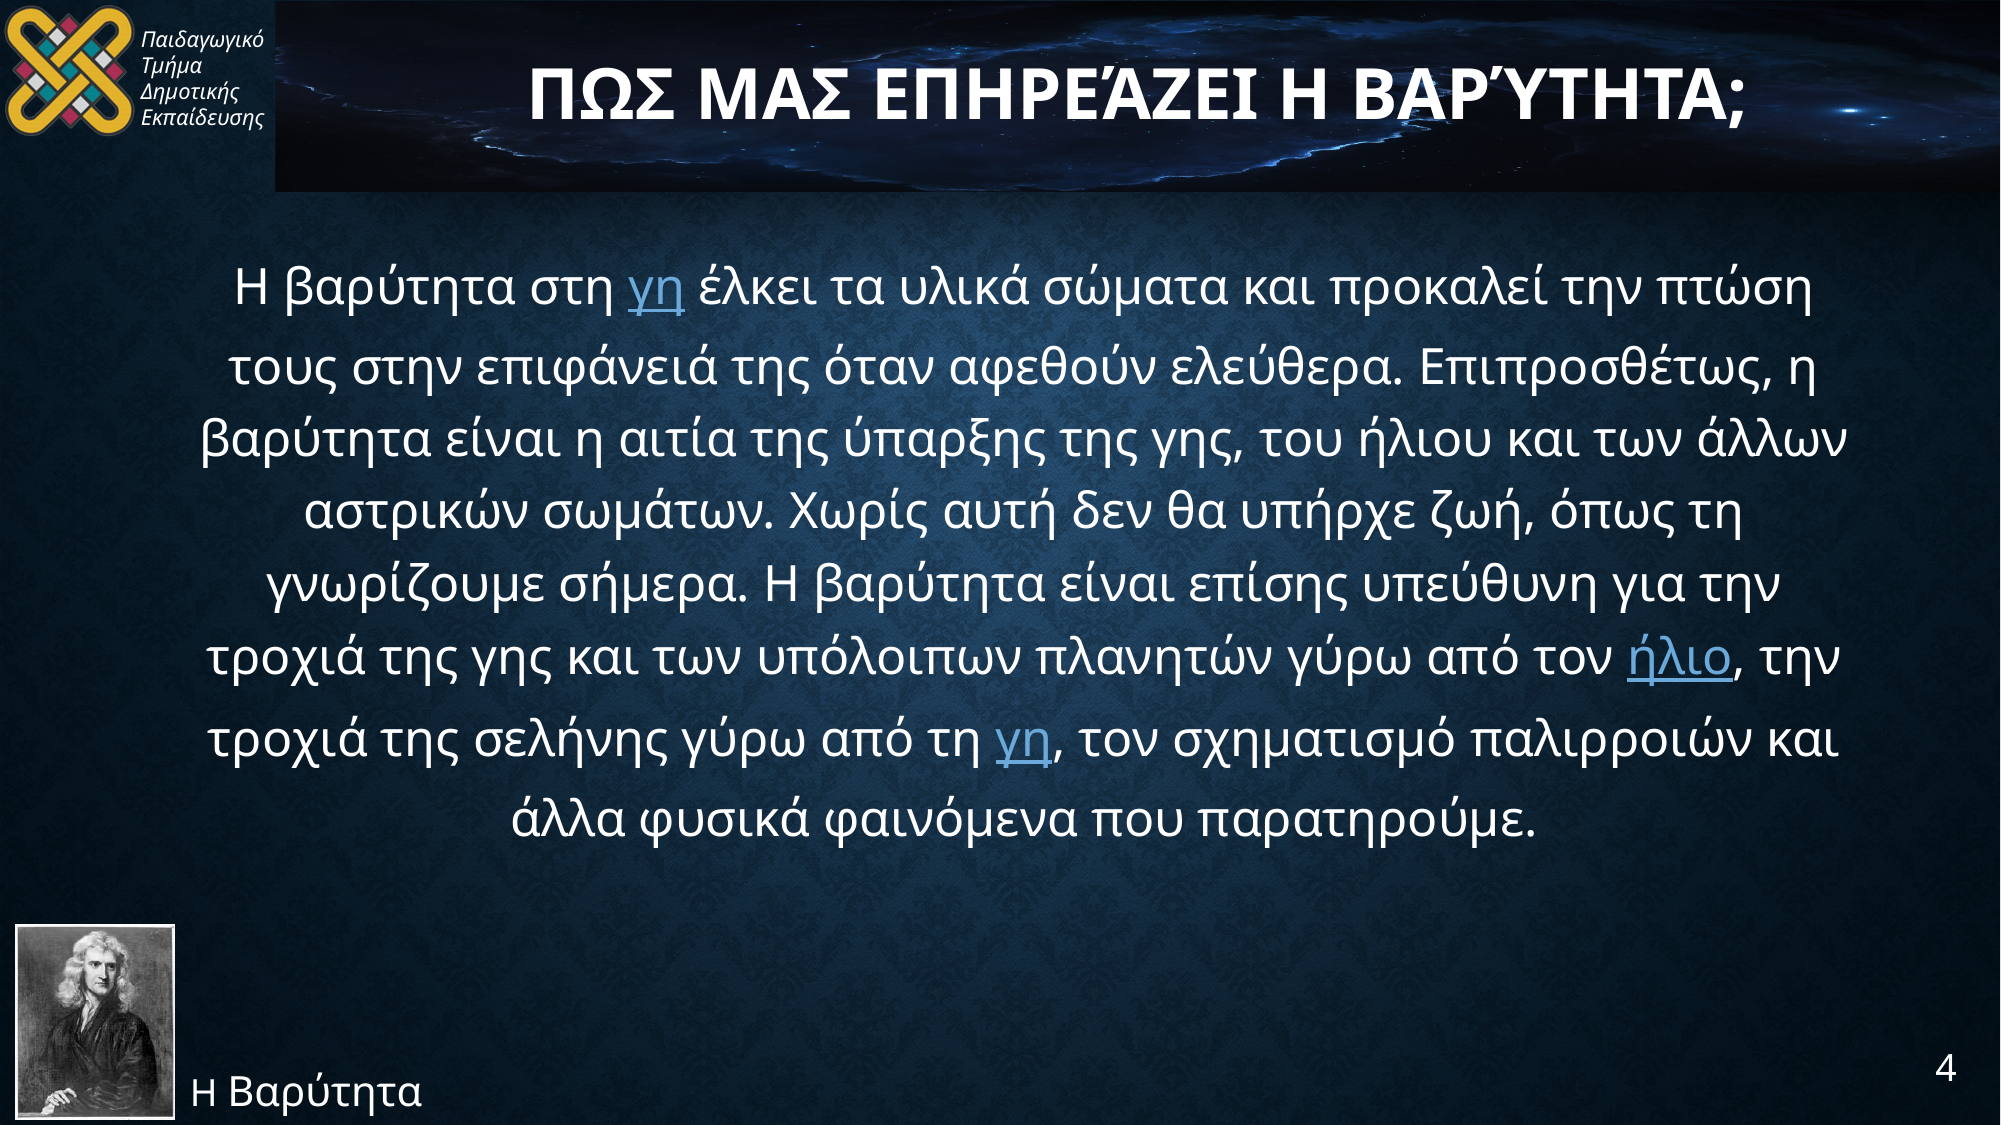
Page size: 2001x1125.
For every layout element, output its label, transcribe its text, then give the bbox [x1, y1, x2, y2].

title Πως μας επηρεάζει η βαρύτητα; [275, 1, 2000, 192]
footer Η Βαρύτητα [174, 1059, 445, 1120]
slide_number 4 [1848, 1039, 1972, 1100]
list Η βαρύτητα στη γη έλκει τα υλικά σώματα και προκαλεί την πτώση τους στην επιφάνειά της όταν αφεθούν ελεύθερα. Επιπροσθέτως, η βαρύτητα είναι η αιτία της ύπαρξης της γης, του ήλιου και των άλλων αστρικών σωμάτων. Χωρίς αυτή δεν θα υπήρχε ζωή, όπως τη γνωρίζουμε σήμερα. Η βαρύτητα είναι επίσης υπεύθυνη για την τροχιά της γης και των υπόλοιπων πλανητών γύρω από τον ήλιο, την τροχιά της σελήνης γύρω από τη γη, τον σχηματισμό παλιρροιών και άλλα φυσικά φαινόμενα που παρατηρούμε. [174, 233, 1874, 892]
picture [0, 0, 139, 139]
picture [15, 924, 175, 1120]
